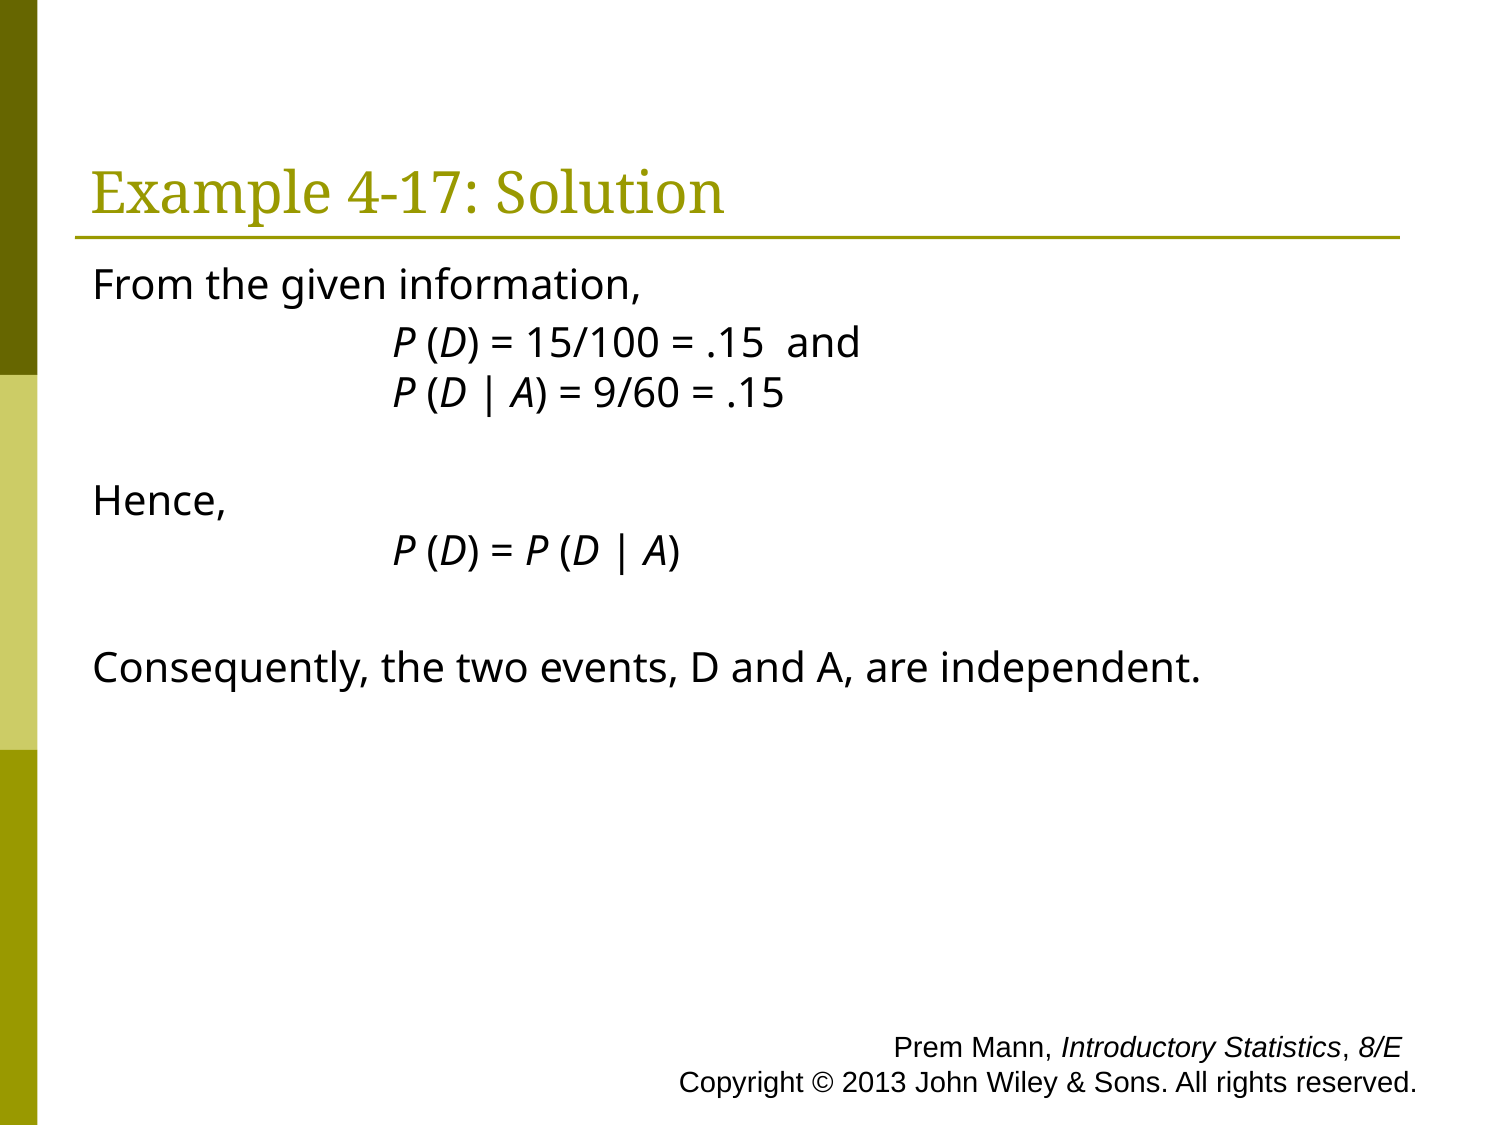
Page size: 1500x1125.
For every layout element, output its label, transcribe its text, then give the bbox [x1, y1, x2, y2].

text_box Prem Mann, Introductory Statistics, 8/E Copyright © 2013 John Wiley & Sons. All rights reserved. [664, 1020, 1449, 1106]
list From the given information, P (D) = 15/100 = .15 and P (D | A) = 9/60 = .15 Hence, P (D) = P (D | A) Consequently, the two events, D and A, are independent. [20, 249, 1425, 990]
title Example 4-17: Solution [75, 45, 1425, 233]
